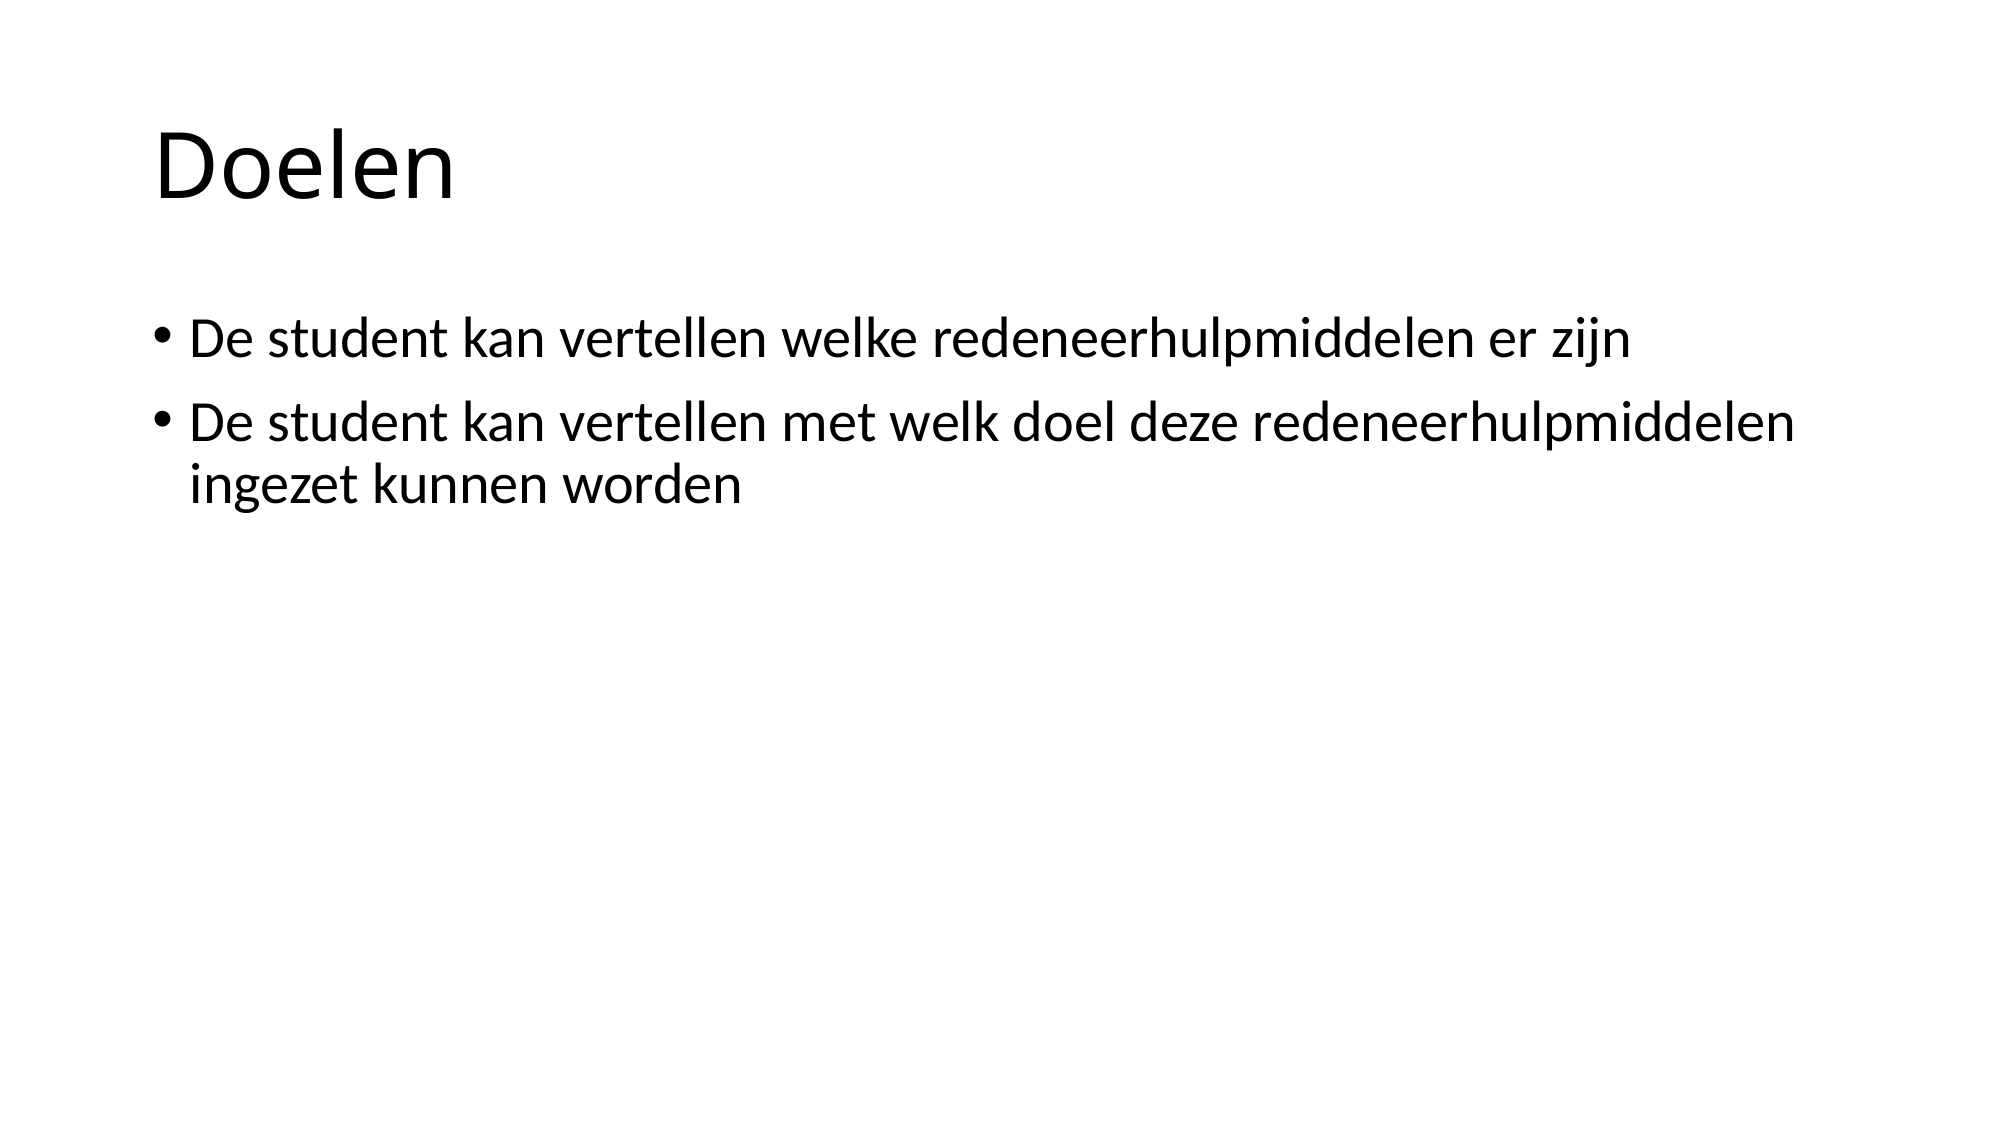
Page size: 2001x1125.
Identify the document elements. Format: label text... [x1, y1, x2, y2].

title Doelen [137, 59, 1863, 278]
list De student kan vertellen welke redeneerhulpmiddelen er zijn De student kan vertellen met welk doel deze redeneerhulpmiddelen ingezet kunnen worden [137, 299, 1863, 1014]
